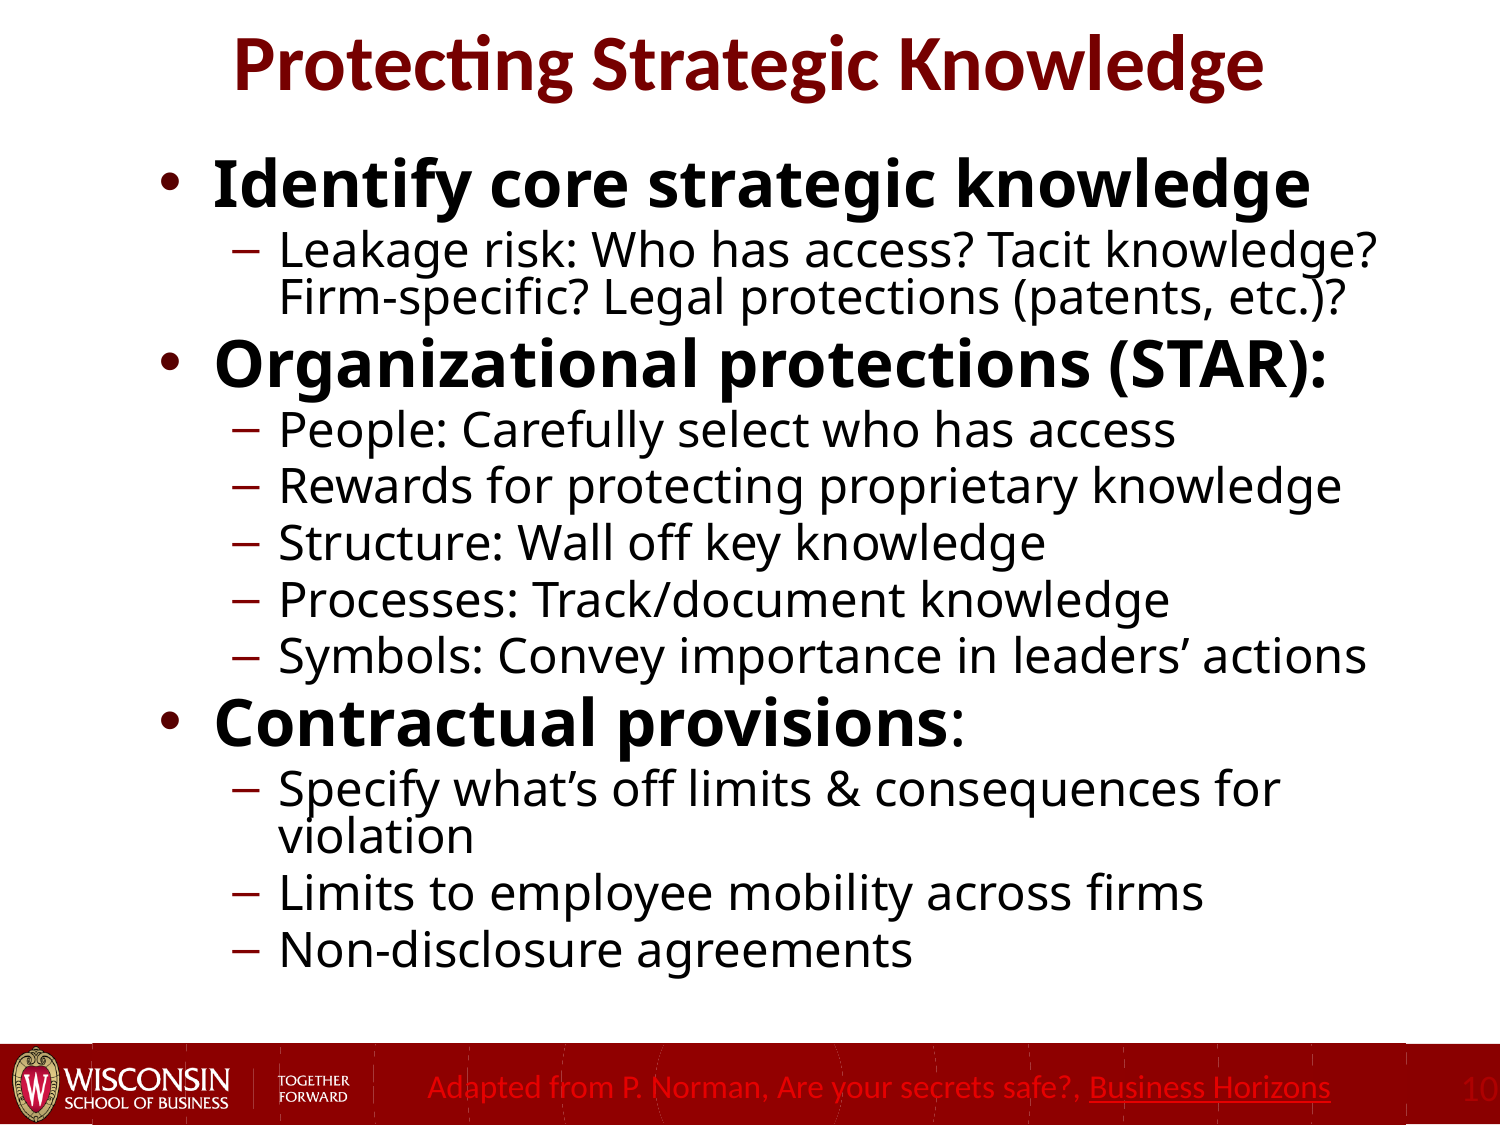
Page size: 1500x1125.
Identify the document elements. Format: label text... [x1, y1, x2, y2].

title Protecting Strategic Knowledge [0, 24, 1500, 113]
text_box Adapted from P. Norman, Are your secrets safe?, Business Horizons [412, 1067, 1363, 1112]
list Identify core strategic knowledge Leakage risk: Who has access? Tacit knowledge? Firm-specific? Legal protections (patents, etc.)? Organizational protections (STAR): People: Carefully select who has access Rewards for protecting proprietary knowledge Structure: Wall off key knowledge Processes: Track/document knowledge Symbols: Convey importance in leaders’ actions Contractual provisions: Specify what’s off limits & consequences for violation Limits to employee mobility across firms Non-disclosure agreements [143, 149, 1400, 1000]
picture [12, 1046, 350, 1123]
